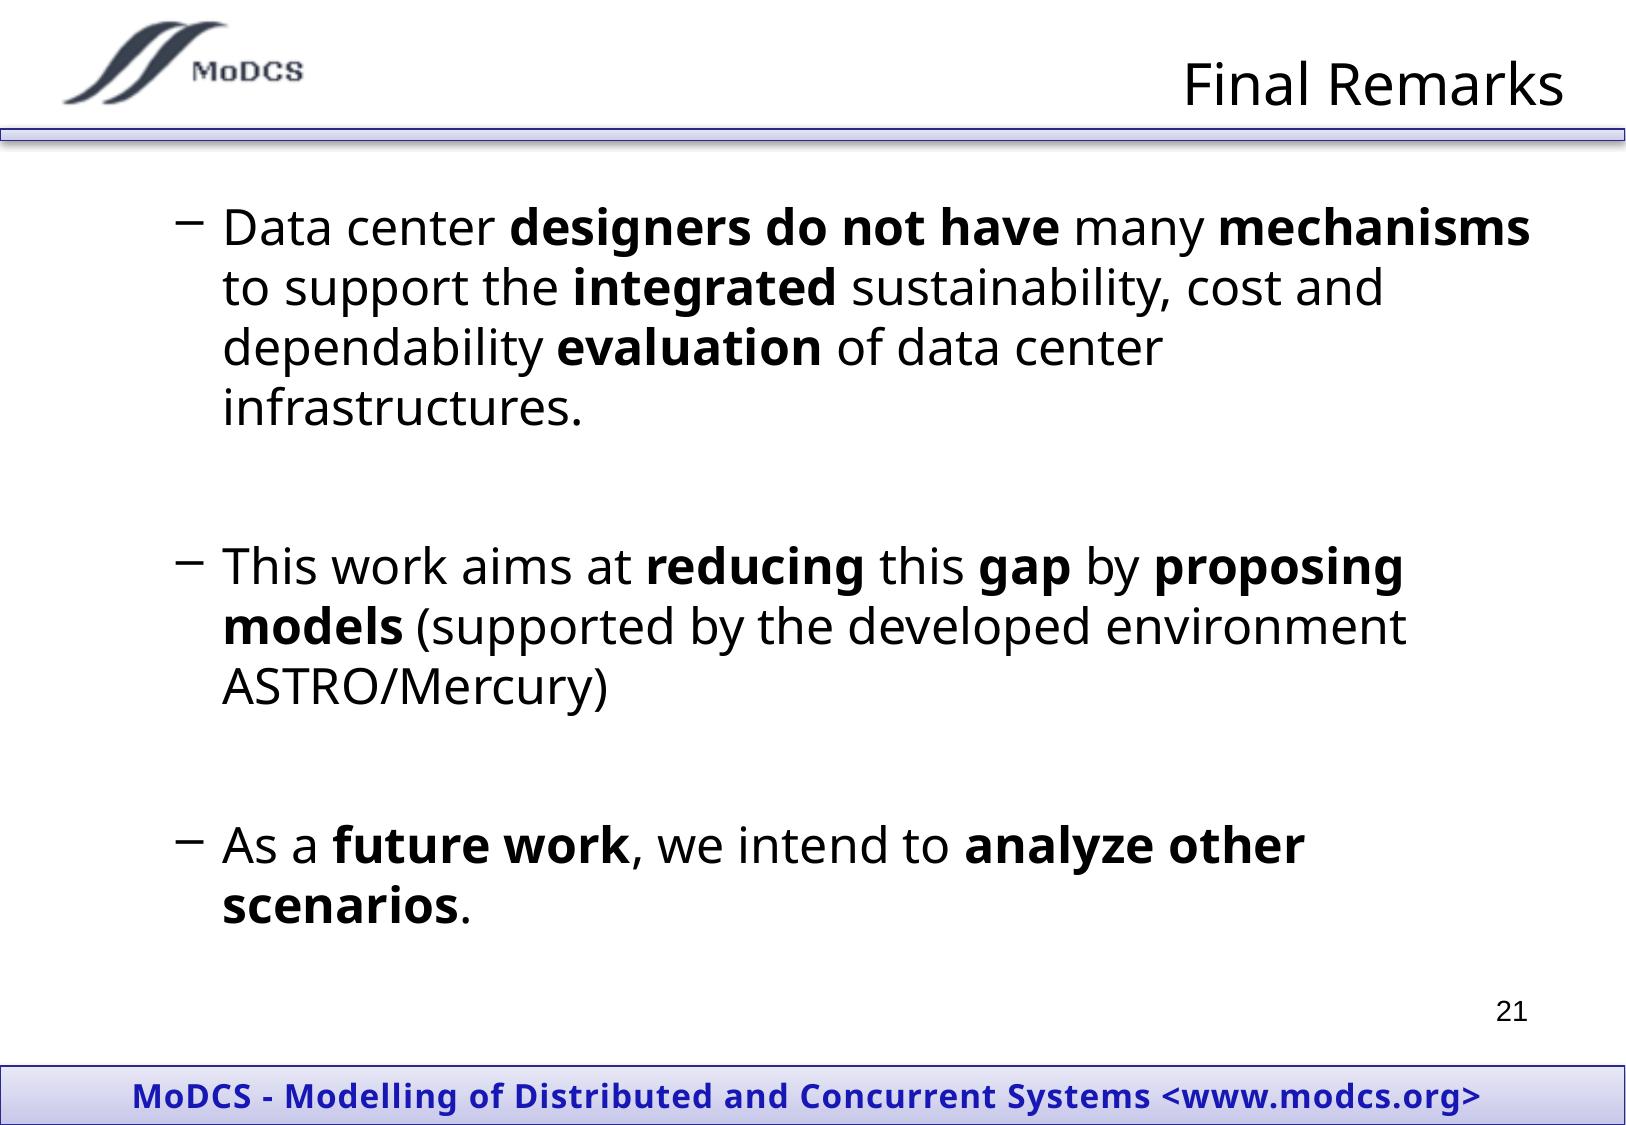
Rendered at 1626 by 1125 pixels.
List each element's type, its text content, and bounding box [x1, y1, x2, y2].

title Final Remarks [390, 34, 1581, 130]
list Data center designers do not have many mechanisms to support the integrated sustainability, cost and dependability evaluation of data center infrastructures. This work aims at reducing this gap by proposing models (supported by the developed environment ASTRO/Mercury) As a future work, we intend to analyze other scenarios. [85, 187, 1549, 950]
slide_number 21 [1163, 984, 1544, 1055]
picture [0, 0, 425, 128]
